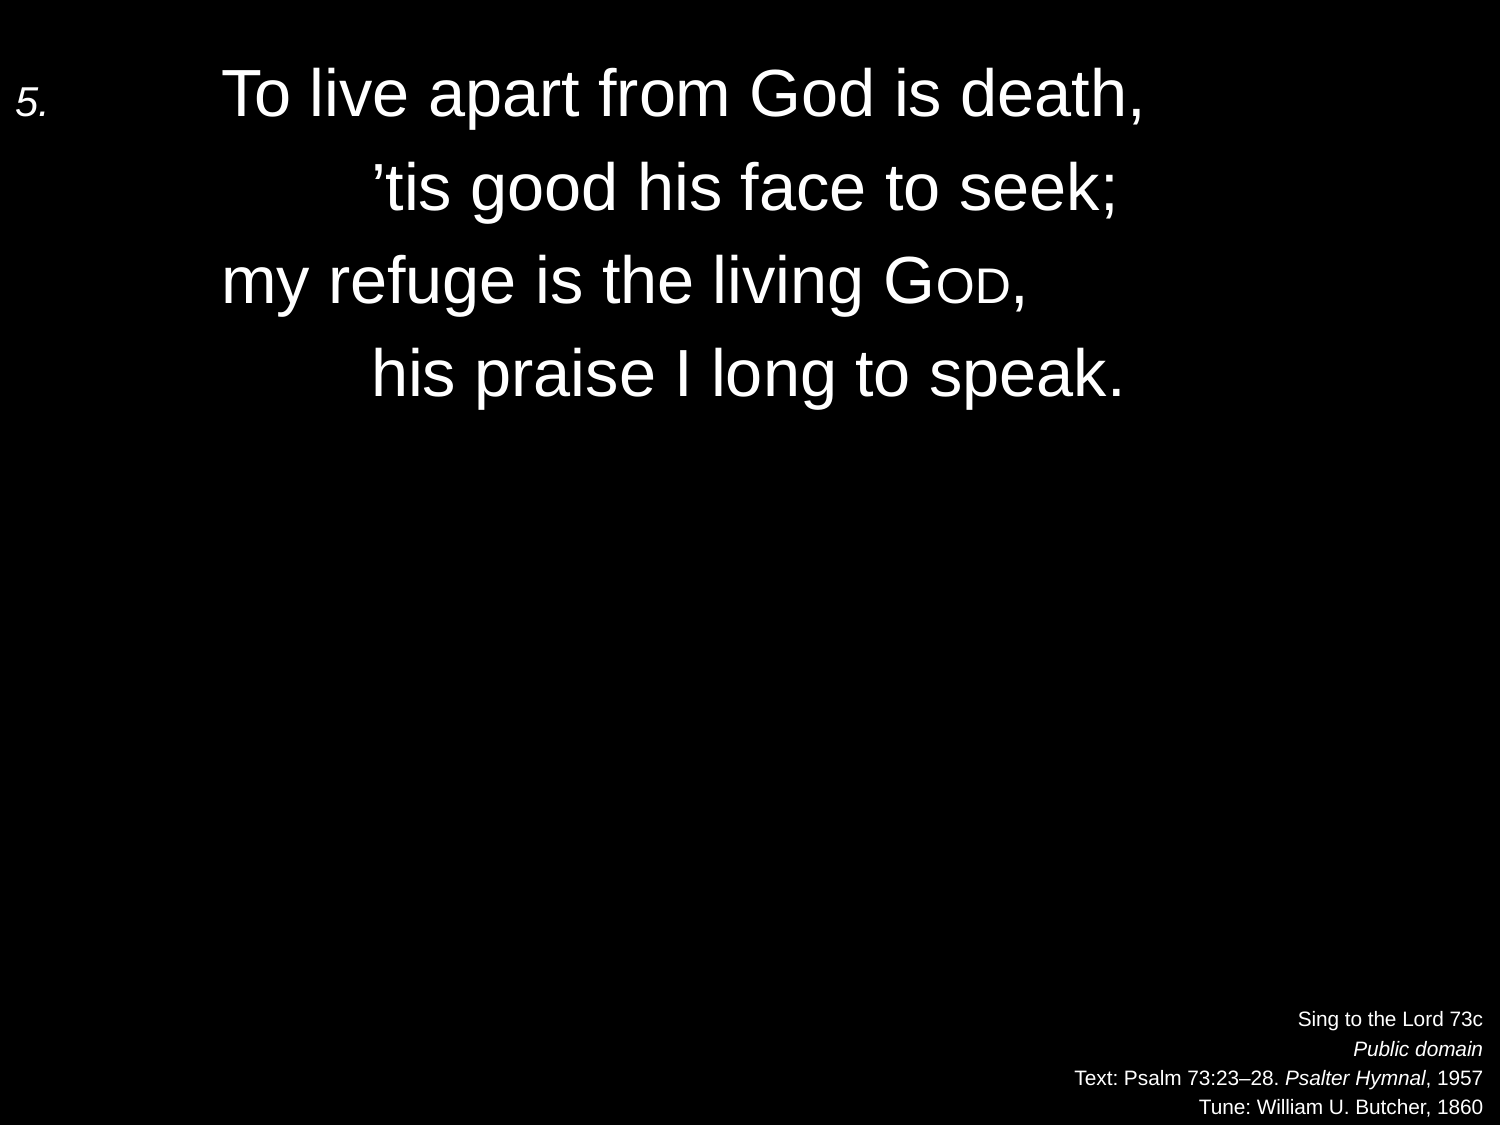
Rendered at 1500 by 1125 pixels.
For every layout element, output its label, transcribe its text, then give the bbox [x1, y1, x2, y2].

list 5. To live apart from God is death, ’tis good his face to seek; my refuge is the living God, his praise I long to speak. [0, 42, 1500, 1047]
text_box Sing to the Lord 73c Public domain Text: Psalm 73:23–28. Psalter Hymnal, 1957 Tune: William U. Butcher, 1860 [0, 998, 1498, 1125]
